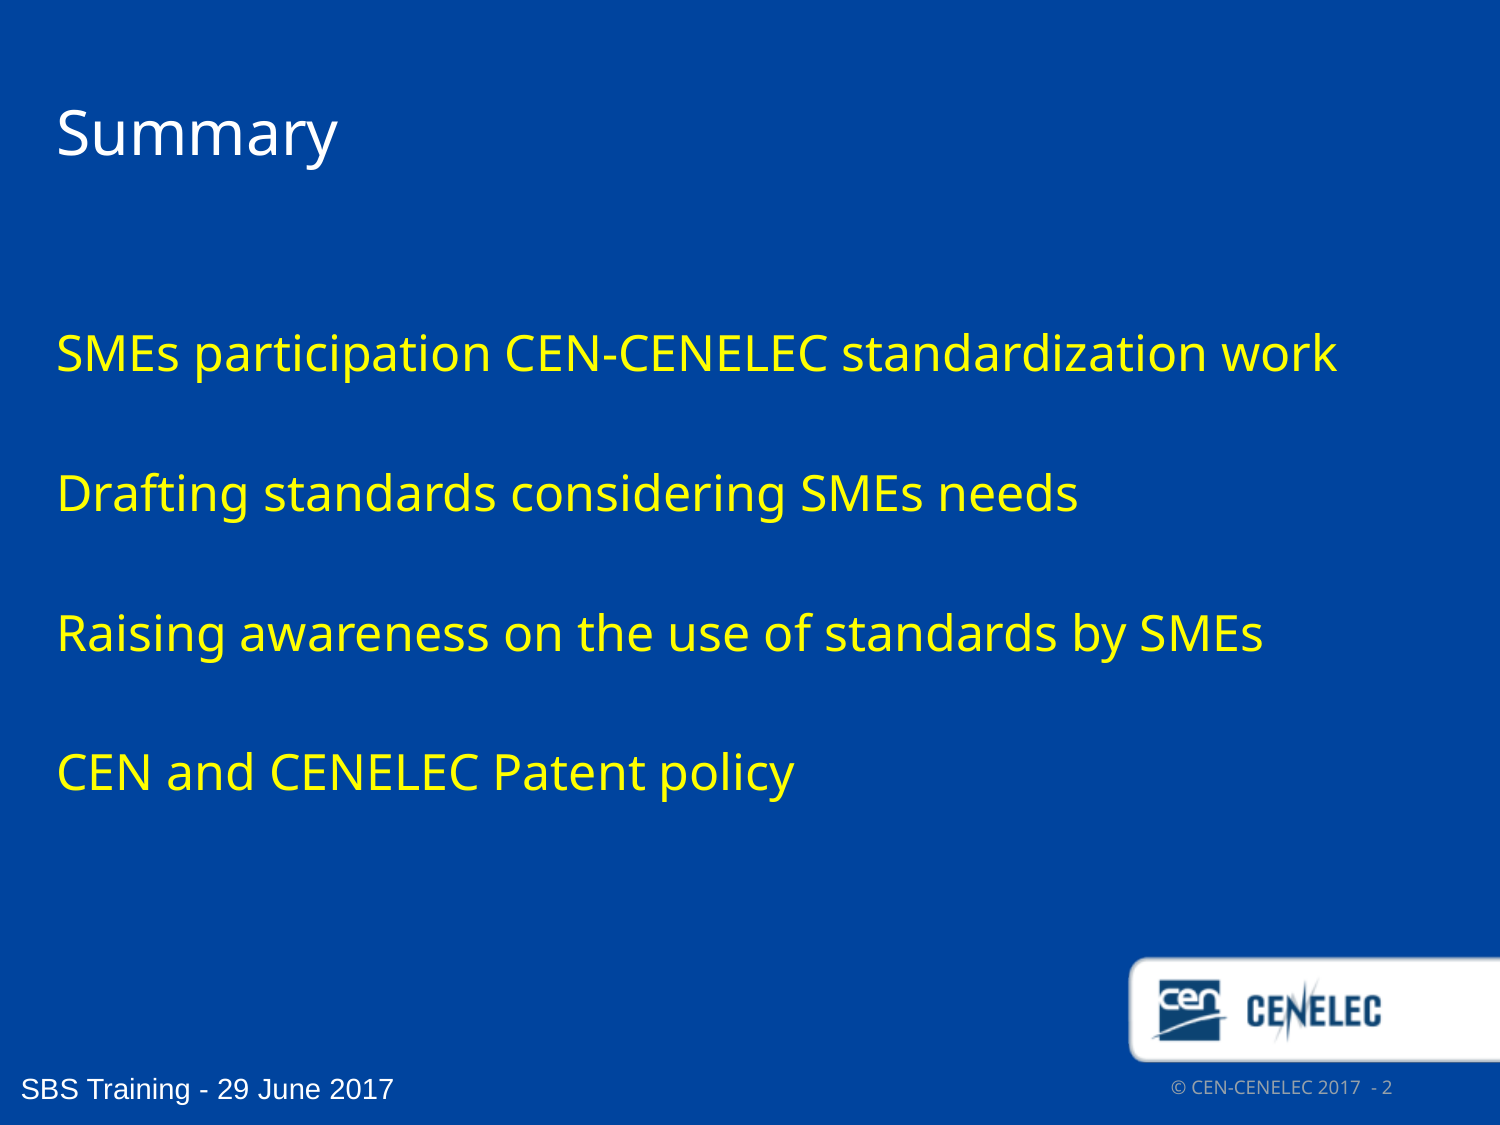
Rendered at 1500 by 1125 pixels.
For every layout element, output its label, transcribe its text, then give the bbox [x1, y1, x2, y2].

picture [1113, 940, 1500, 1074]
subtitle SMEs participation CEN-CENELEC standardization work Drafting standards considering SMEs needs Raising awareness on the use of standards by SMEs CEN and CENELEC Patent policy [41, 243, 1465, 917]
title Summary [41, 90, 1425, 184]
